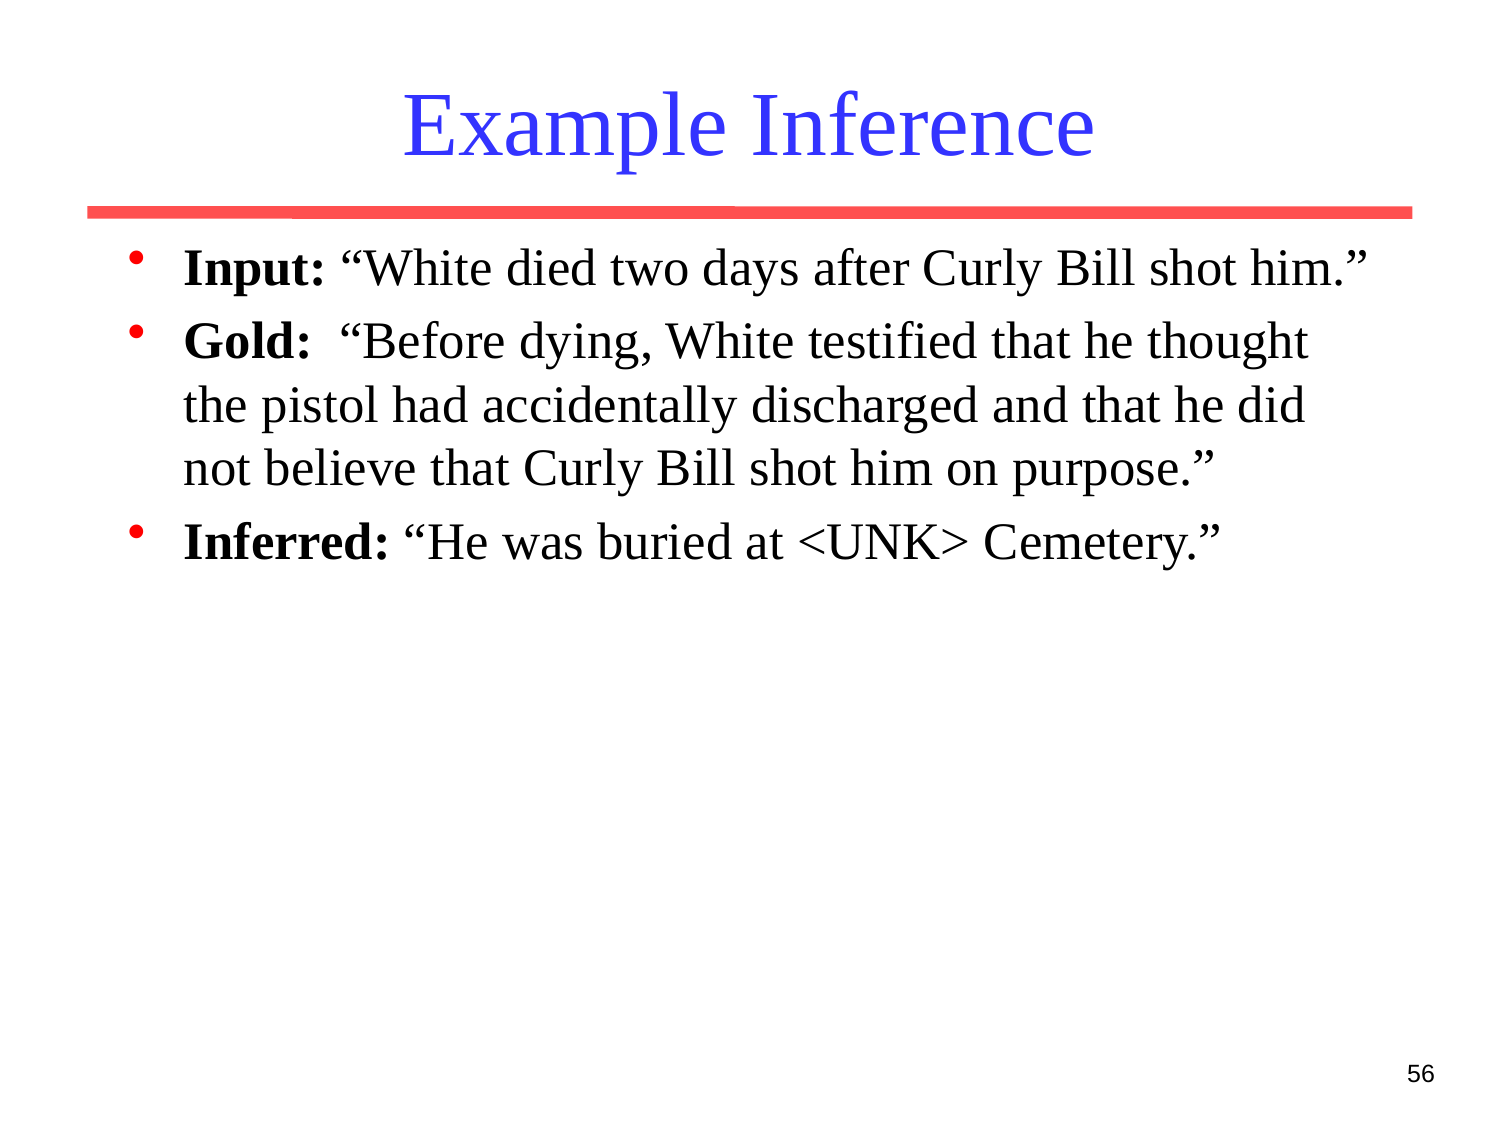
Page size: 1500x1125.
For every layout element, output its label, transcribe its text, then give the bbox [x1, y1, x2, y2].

list Input: “White died two days after Curly Bill shot him.” Gold: “Before dying, White testified that he thought the pistol had accidentally discharged and that he did not believe that Curly Bill shot him on purpose.” Inferred: “He was buried at <UNK> Cemetery.” [112, 224, 1388, 995]
title Example Inference [112, 37, 1388, 201]
slide_number 56 [1137, 1049, 1451, 1125]
